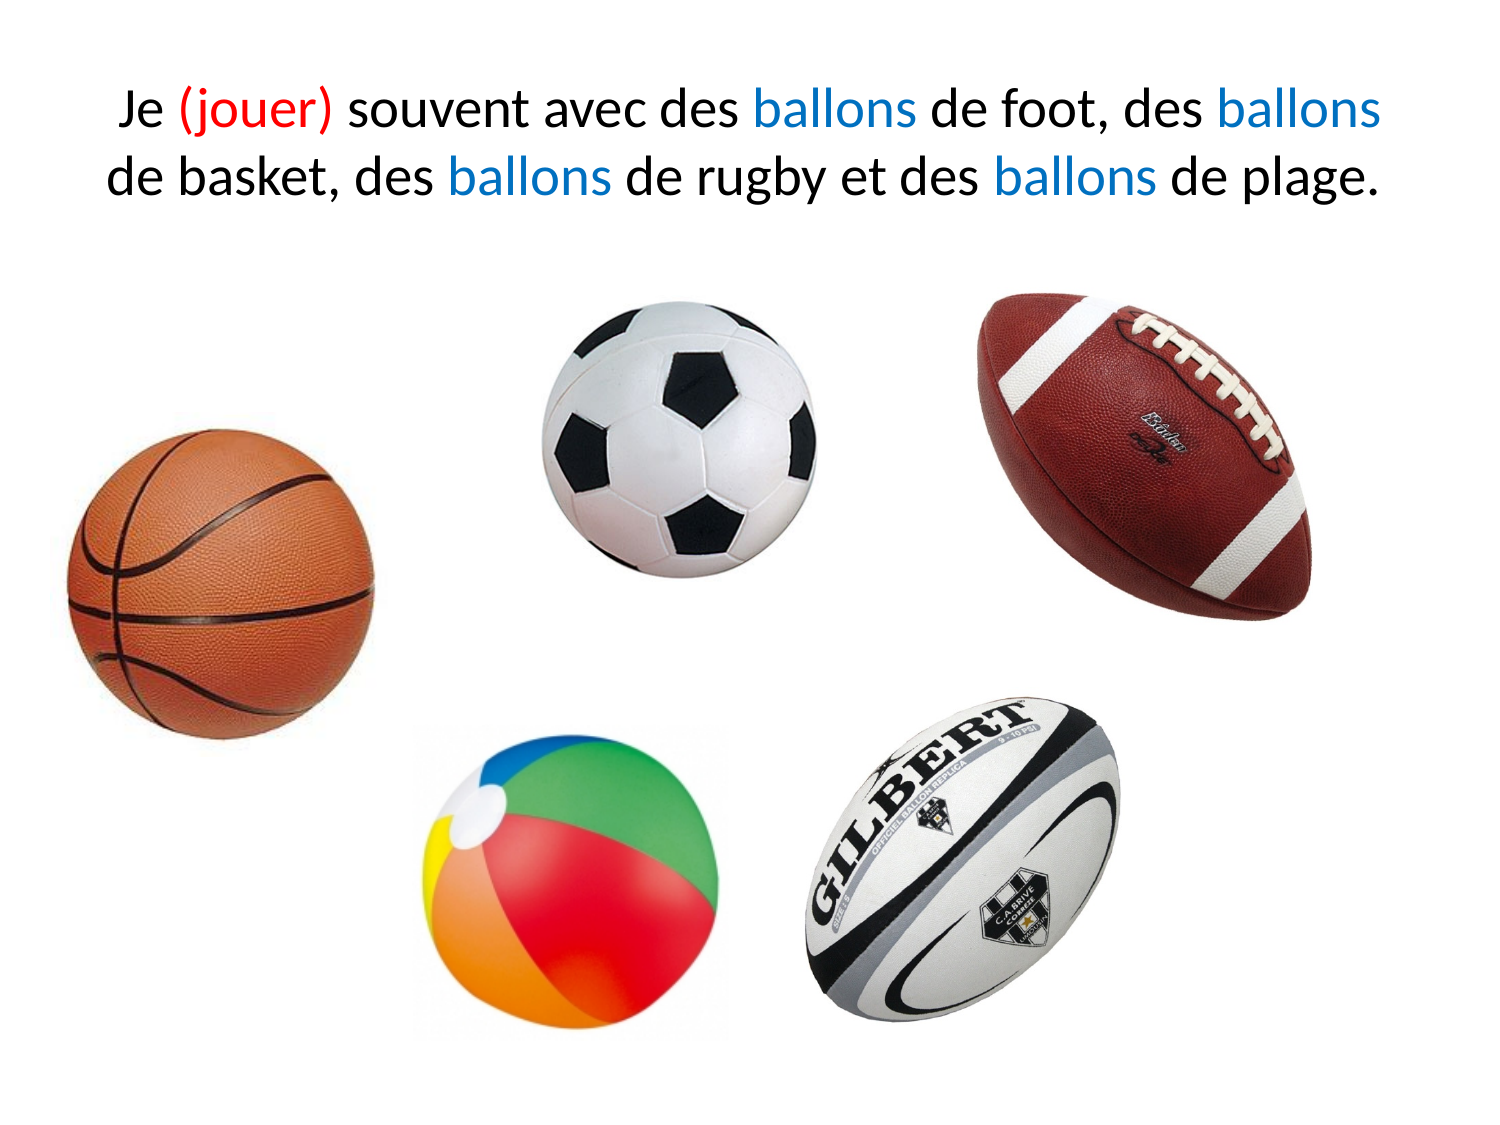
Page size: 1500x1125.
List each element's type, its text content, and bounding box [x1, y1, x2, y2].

picture [799, 687, 1126, 1028]
picture [974, 287, 1313, 626]
picture [412, 724, 729, 1041]
title Je (jouer) souvent avec des ballons de foot, des ballons de basket, des ballons de rugby et des ballons de plage. [75, 45, 1425, 233]
picture [49, 412, 394, 757]
picture [524, 287, 832, 594]
